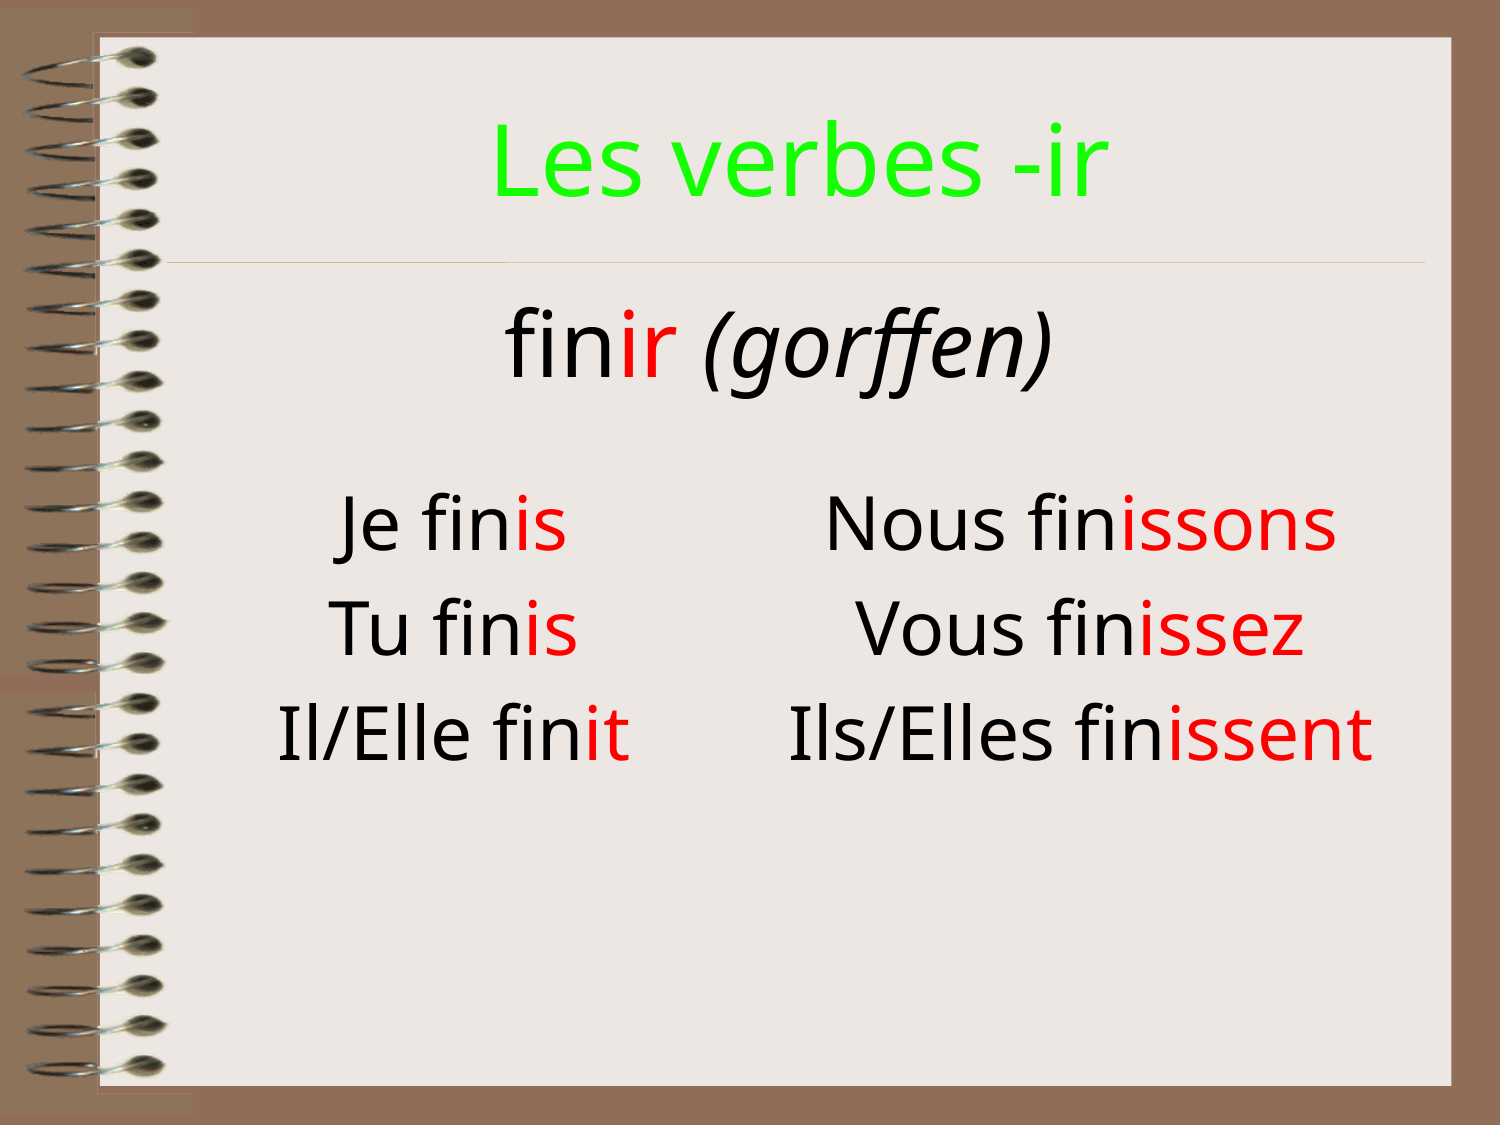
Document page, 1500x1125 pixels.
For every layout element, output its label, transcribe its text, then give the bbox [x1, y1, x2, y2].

text_box finir (gorffen) [442, 290, 1117, 405]
title Les verbes -ir [174, 62, 1425, 250]
list Nous finissons Vous finissez Ils/Elles finissent [761, 467, 1436, 1022]
picture [0, 8, 194, 674]
list Je finis Tu finis Il/Elle finit [147, 467, 761, 1022]
picture [0, 692, 194, 1115]
